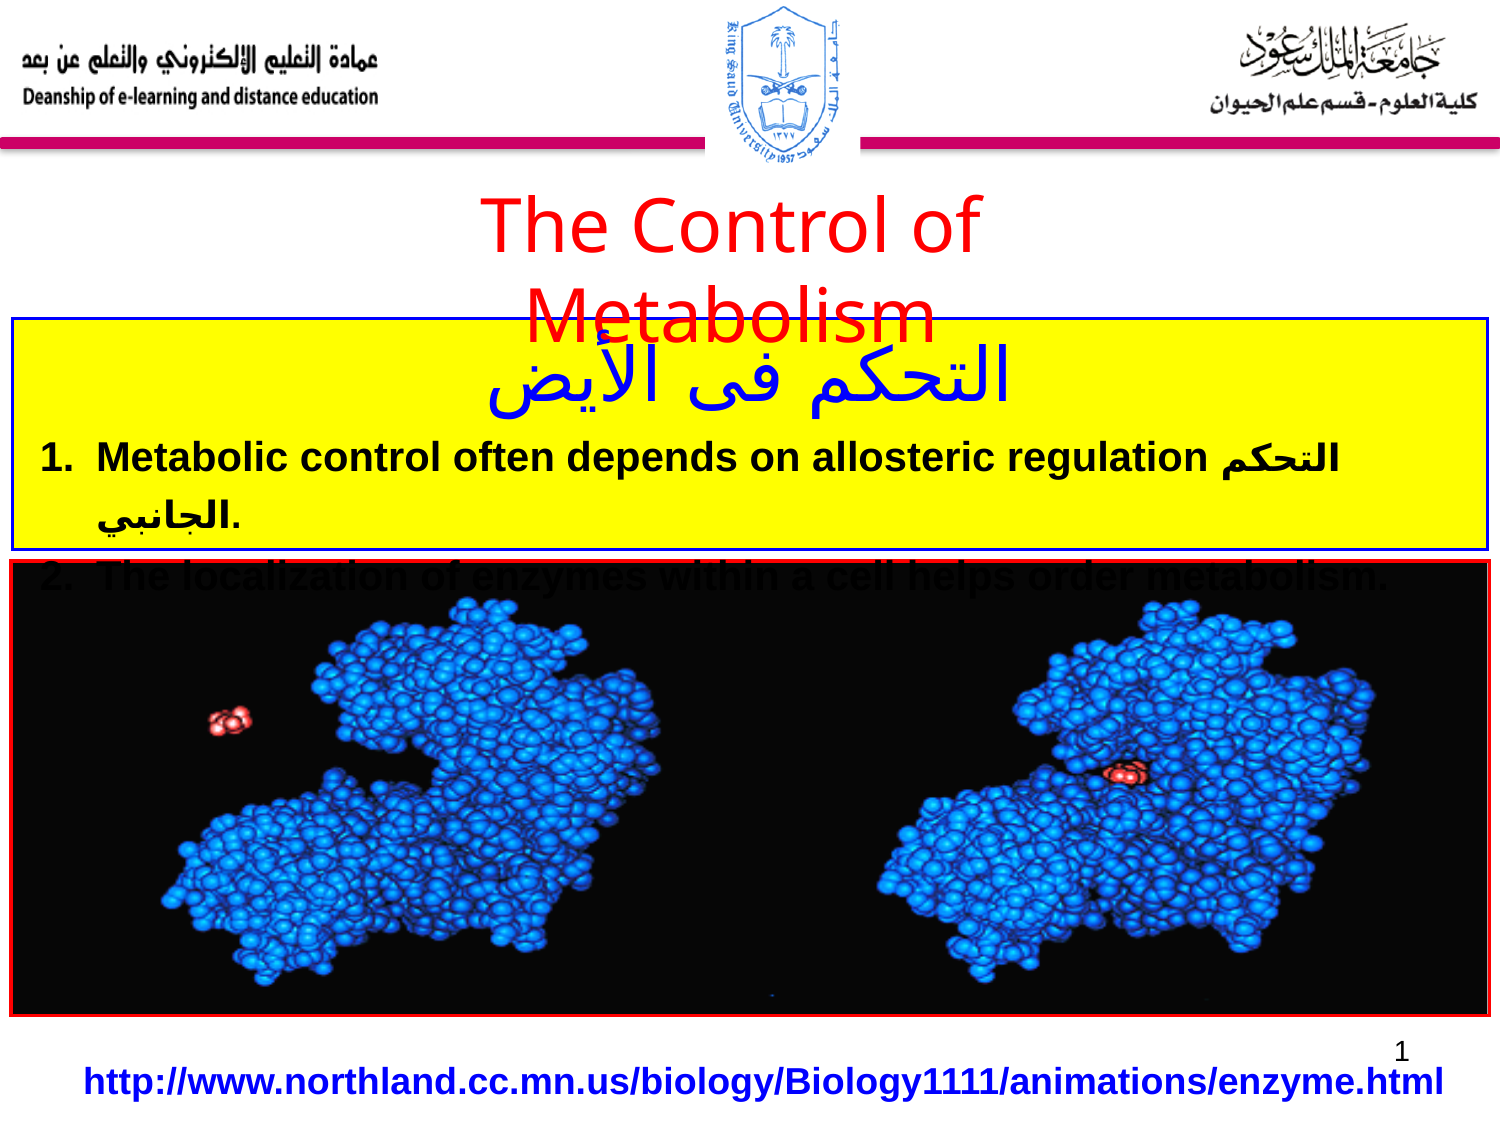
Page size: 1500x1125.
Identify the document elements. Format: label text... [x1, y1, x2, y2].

picture [12, 562, 1488, 1014]
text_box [0, 0, 1500, 168]
text_box http://www.northland.cc.mn.us/biology/Biology1111/animations/enzyme.html [68, 1049, 1462, 1110]
slide_number 1 [1074, 1024, 1426, 1049]
text_box [1107, 318, 1488, 409]
text_box التحكم فى الأيض [393, 318, 1107, 424]
text_box The Control of Metabolism [312, 177, 1150, 365]
text_box 1. Metabolic control often depends on allosteric regulation التحكم الجانبي. 2. The localization of enzymes within a cell helps order metabolism. [24, 409, 1488, 562]
text_box [12, 318, 393, 550]
